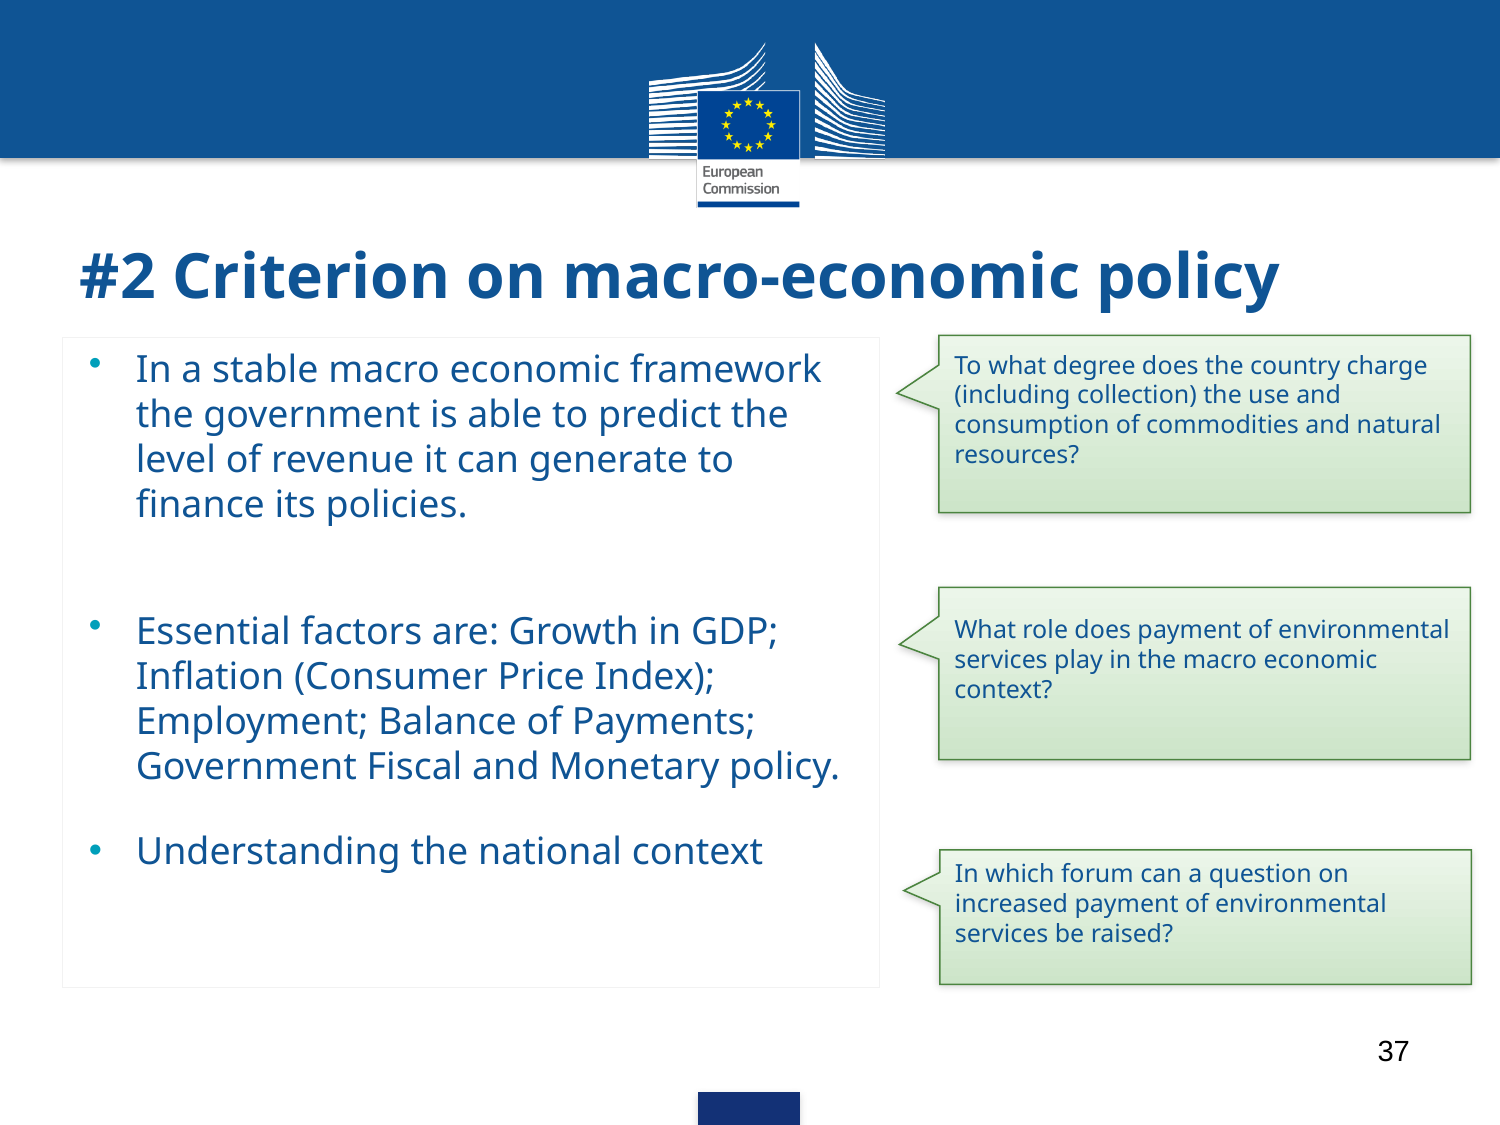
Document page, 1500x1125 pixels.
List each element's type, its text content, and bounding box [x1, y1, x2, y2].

picture [649, 42, 885, 208]
text_box In which forum can a question on increased payment of environmental services be raised? [903, 849, 1472, 985]
text_box What role does payment of environmental services play in the macro economic context? [899, 587, 1471, 760]
text_box To what degree does the country charge (including collection) the use and consumption of commodities and natural resources? [896, 335, 1471, 513]
title #2 Criterion on macro-economic policy [64, 219, 1415, 327]
slide_number 37 [1074, 1024, 1426, 1103]
list In a stable macro economic framework the government is able to predict the level of revenue it can generate to finance its policies. Essential factors are: Growth in GDP; Inflation (Consumer Price Index); Employment; Balance of Payments; Government Fiscal and Monetary policy. Understanding the national context [62, 337, 880, 988]
